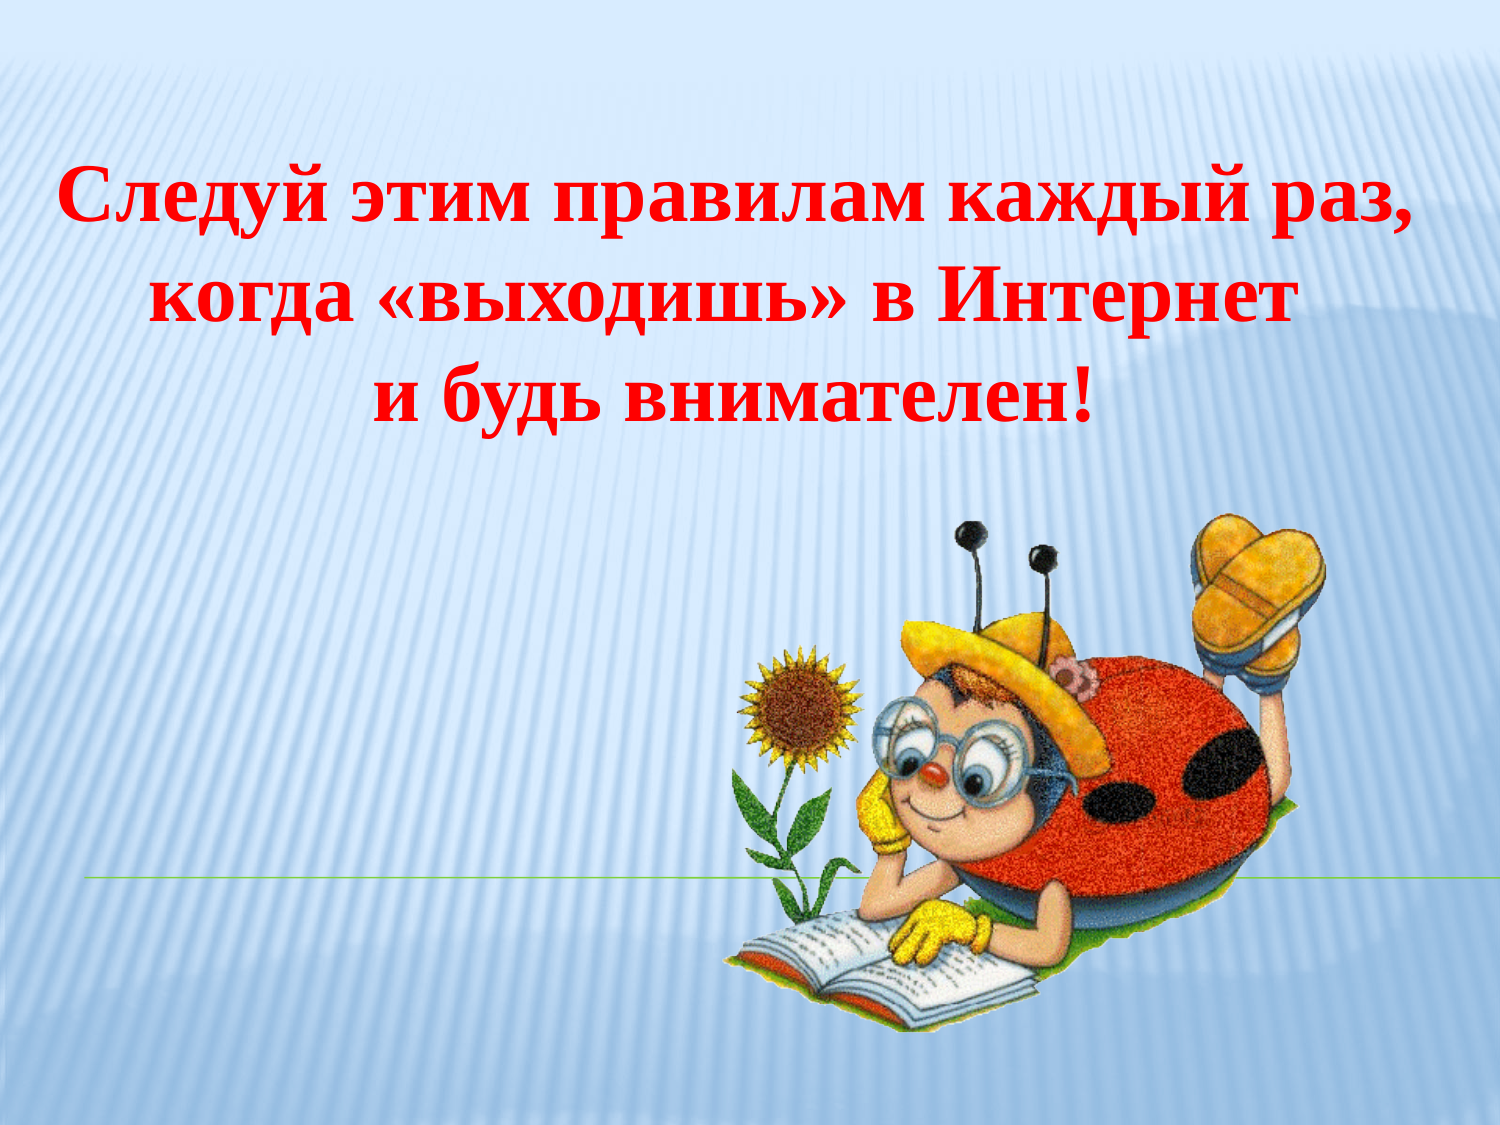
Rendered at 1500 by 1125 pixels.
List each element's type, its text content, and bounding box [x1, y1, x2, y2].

text_box Следуй этим правилам каждый раз, когда «выходишь» в Интернет и будь внимателен! [0, 130, 1471, 446]
picture [678, 421, 1383, 1125]
